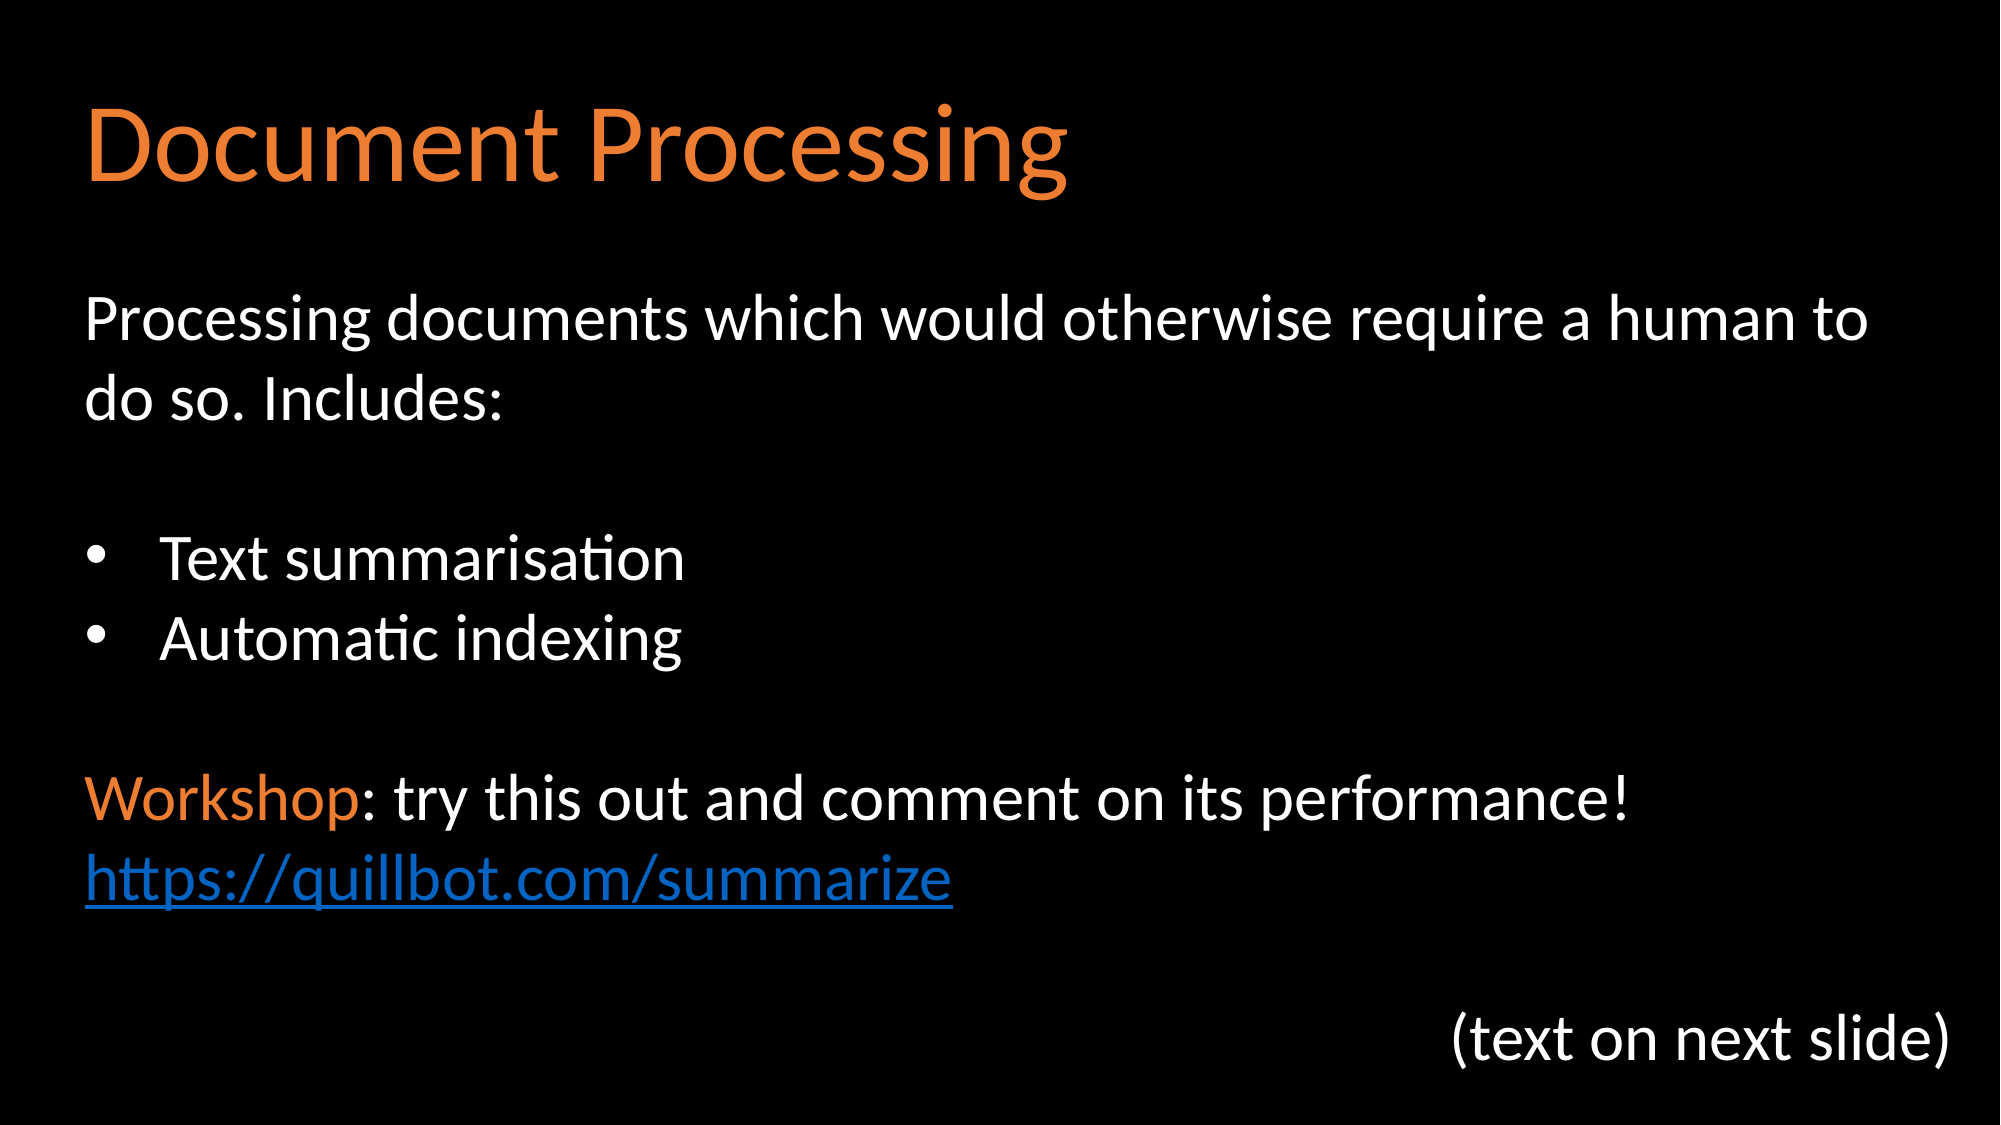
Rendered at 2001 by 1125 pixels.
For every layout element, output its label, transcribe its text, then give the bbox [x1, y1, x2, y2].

text_box Document Processing Processing documents which would otherwise require a human to do so. Includes: Text summarisation Automatic indexing Workshop: try this out and comment on its performance! https://quillbot.com/summarize (text on next slide) [69, 61, 1969, 1125]
